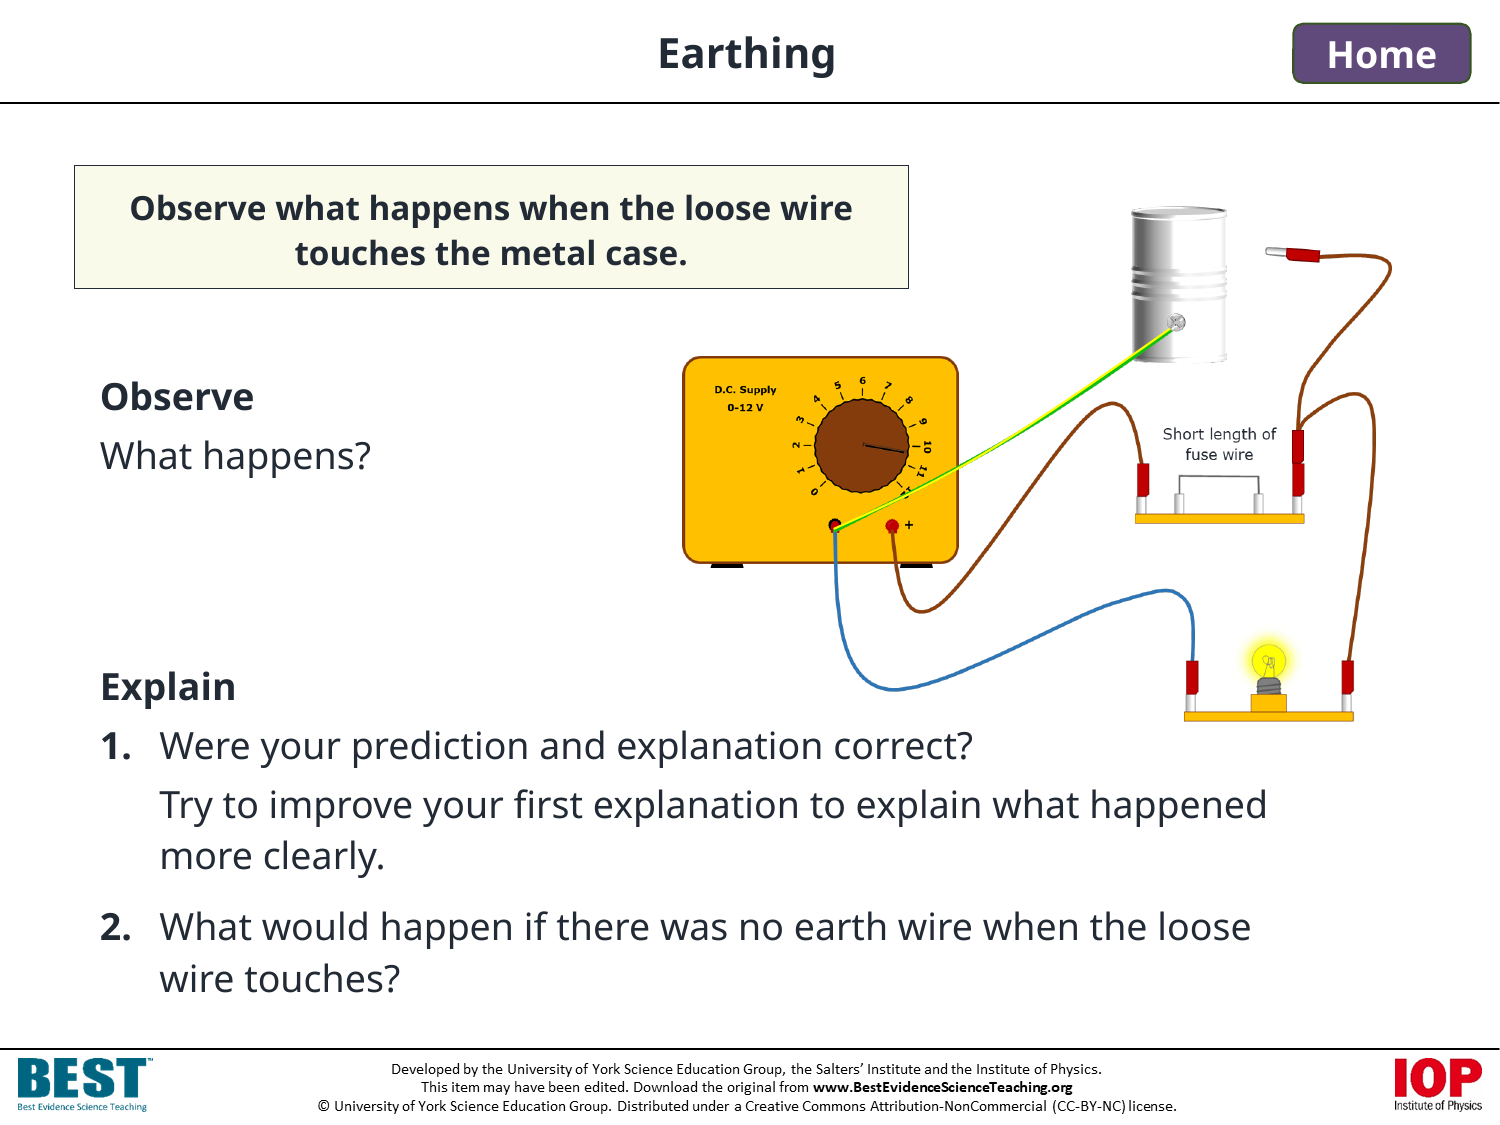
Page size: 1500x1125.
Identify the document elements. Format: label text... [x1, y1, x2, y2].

picture [0, 102, 1500, 1125]
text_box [682, 205, 1392, 723]
text_box Home [1292, 22, 1472, 84]
text_box Earthing [23, 4, 1471, 99]
